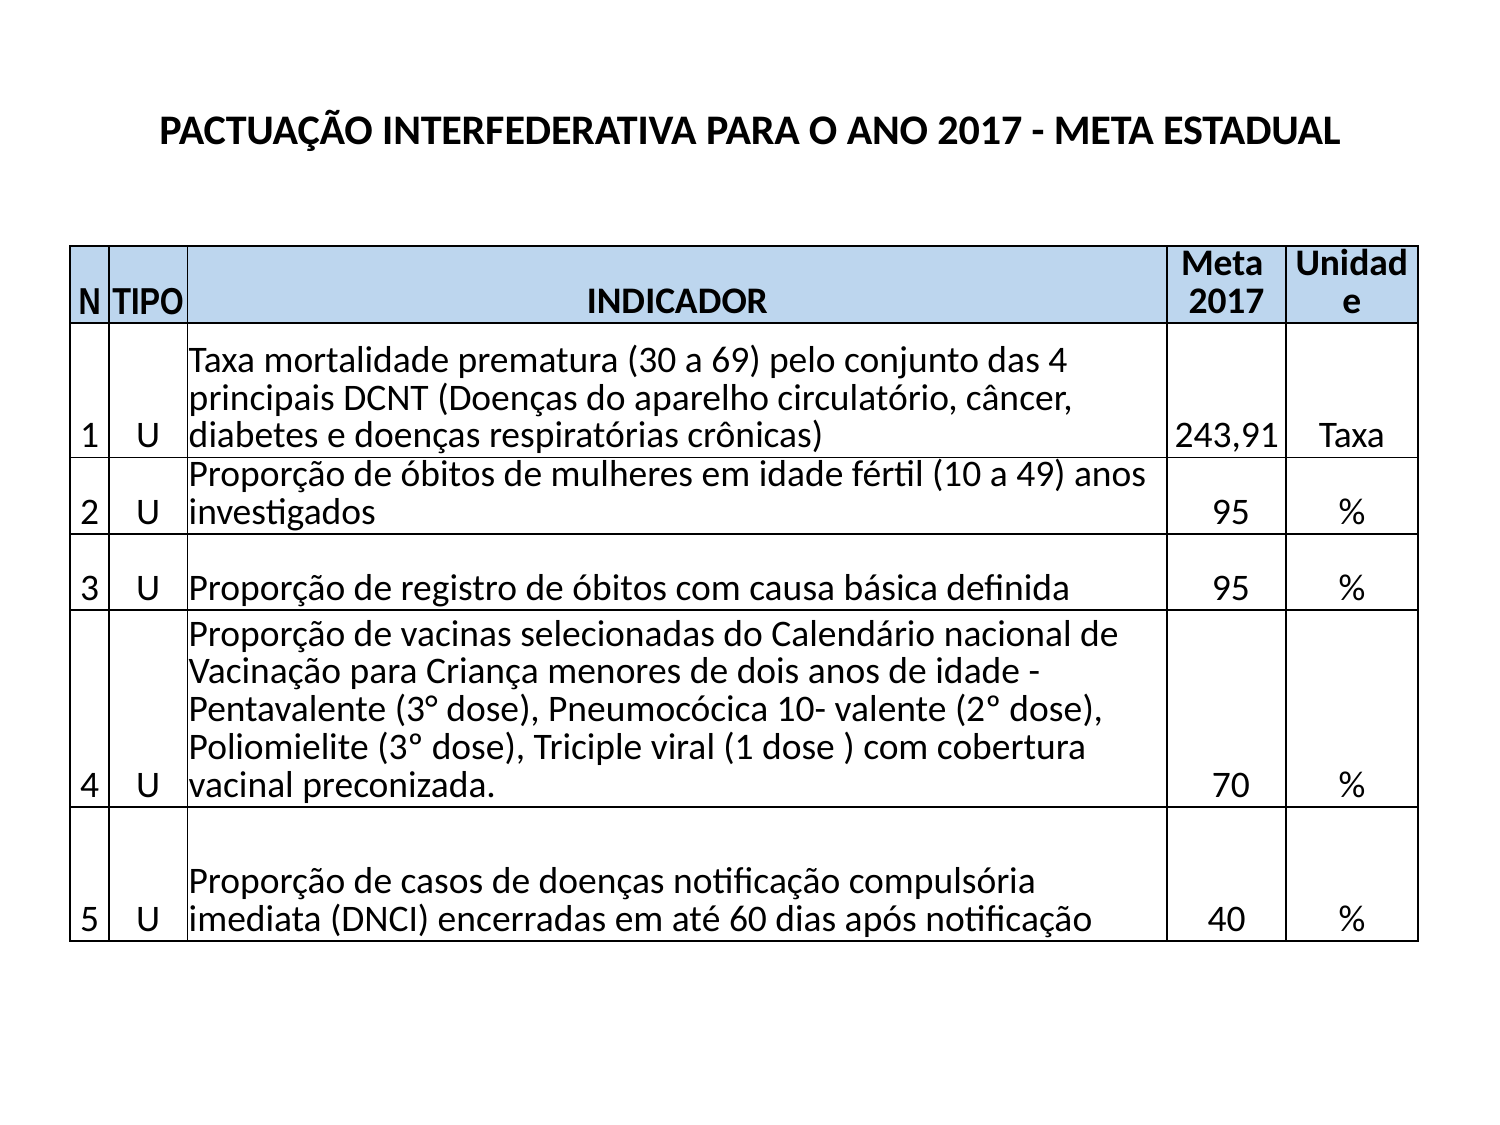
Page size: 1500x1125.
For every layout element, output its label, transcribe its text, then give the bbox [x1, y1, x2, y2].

title PACTUAÇÃO INTERFEDERATIVA PARA O ANO 2017 - META ESTADUAL [75, 45, 1425, 233]
table_cell % [1287, 535, 1417, 609]
table_cell 95 [1168, 535, 1285, 609]
table_cell Taxa [1287, 324, 1417, 457]
table_header INDICADOR [188, 247, 1166, 322]
table_cell U [110, 535, 187, 609]
table_cell 95 [1168, 458, 1285, 533]
table_cell 2 [71, 458, 108, 533]
table_cell 4 [71, 611, 108, 806]
table_cell % [1287, 808, 1417, 940]
table_header Unidade [1287, 247, 1417, 322]
table_header N [71, 247, 108, 322]
table_header Meta 2017 [1168, 247, 1285, 322]
table_cell Proporção de casos de doenças notificação compulsória imediata (DNCI) encerradas em até 60 dias após notificação [188, 808, 1166, 940]
table_cell U [110, 324, 187, 457]
table_cell 5 [71, 808, 108, 940]
table_cell U [110, 458, 187, 533]
table_cell U [110, 611, 187, 806]
table_header TIPO [110, 247, 187, 322]
table_cell Proporção de vacinas selecionadas do Calendário nacional de Vacinação para Criança menores de dois anos de idade - Pentavalente (3° dose), Pneumocócica 10- valente (2º dose), Poliomielite (3º dose), Triciple viral (1 dose ) com cobertura vacinal preconizada. [188, 611, 1166, 806]
table_cell 243,91 [1168, 324, 1285, 457]
table_cell Proporção de registro de óbitos com causa básica definida [188, 535, 1166, 609]
table_cell 3 [71, 535, 108, 609]
table_cell 40 [1168, 808, 1285, 940]
table_cell 1 [71, 324, 108, 457]
table_cell Taxa mortalidade prematura (30 a 69) pelo conjunto das 4 principais DCNT (Doenças do aparelho circulatório, câncer, diabetes e doenças respiratórias crônicas) [188, 324, 1166, 457]
table_cell Proporção de óbitos de mulheres em idade fértil (10 a 49) anos investigados [188, 458, 1166, 533]
table_cell 70 [1168, 611, 1285, 806]
table_cell U [110, 808, 187, 940]
table_cell % [1287, 458, 1417, 533]
table_cell % [1287, 611, 1417, 806]
